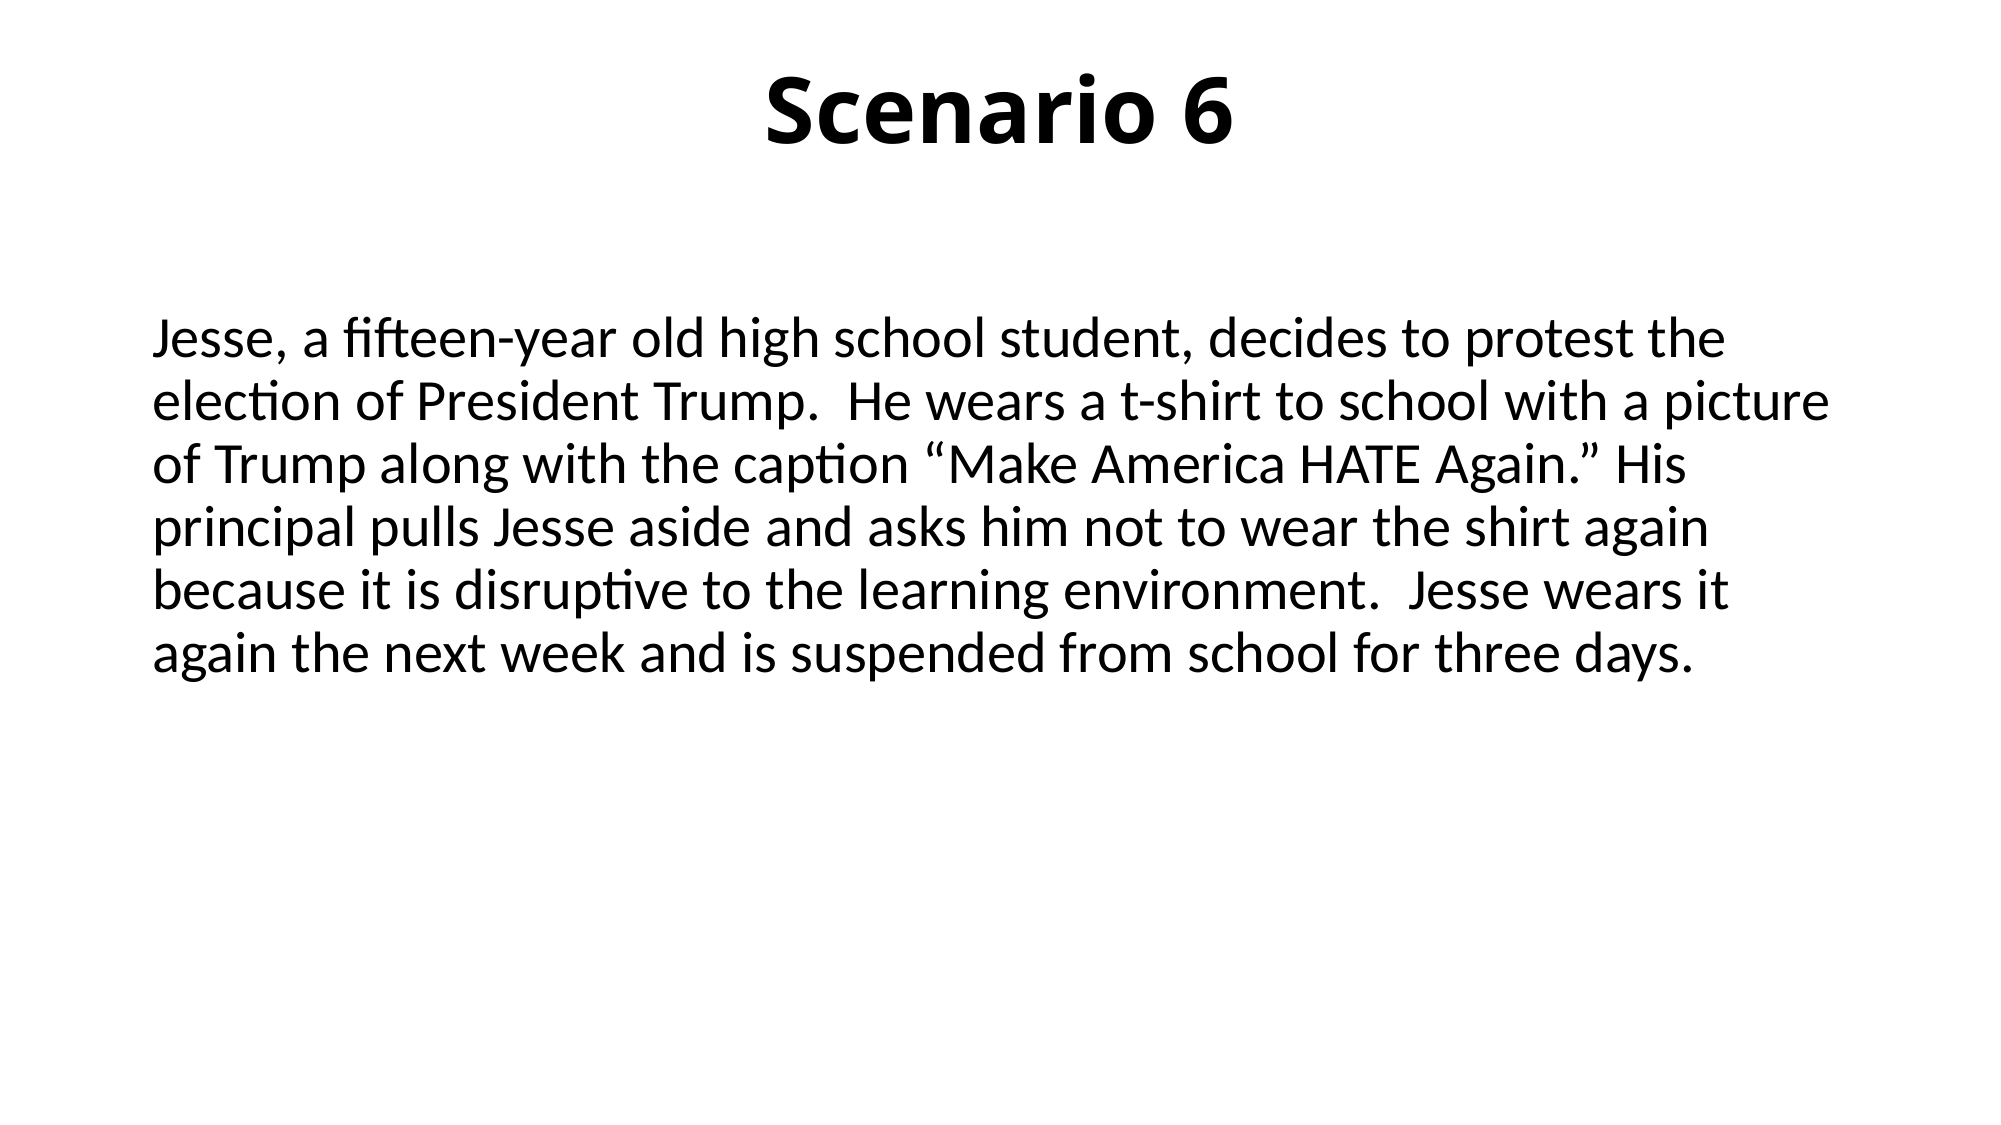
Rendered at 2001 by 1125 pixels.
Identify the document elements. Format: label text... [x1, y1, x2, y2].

list Jesse, a fifteen-year old high school student, decides to protest the election of President Trump. He wears a t-shirt to school with a picture of Trump along with the caption “Make America HATE Again.” His principal pulls Jesse aside and asks him not to wear the shirt again because it is disruptive to the learning environment. Jesse wears it again the next week and is suspended from school for three days. [137, 299, 1863, 1014]
title Scenario 6 [137, 59, 1863, 278]
